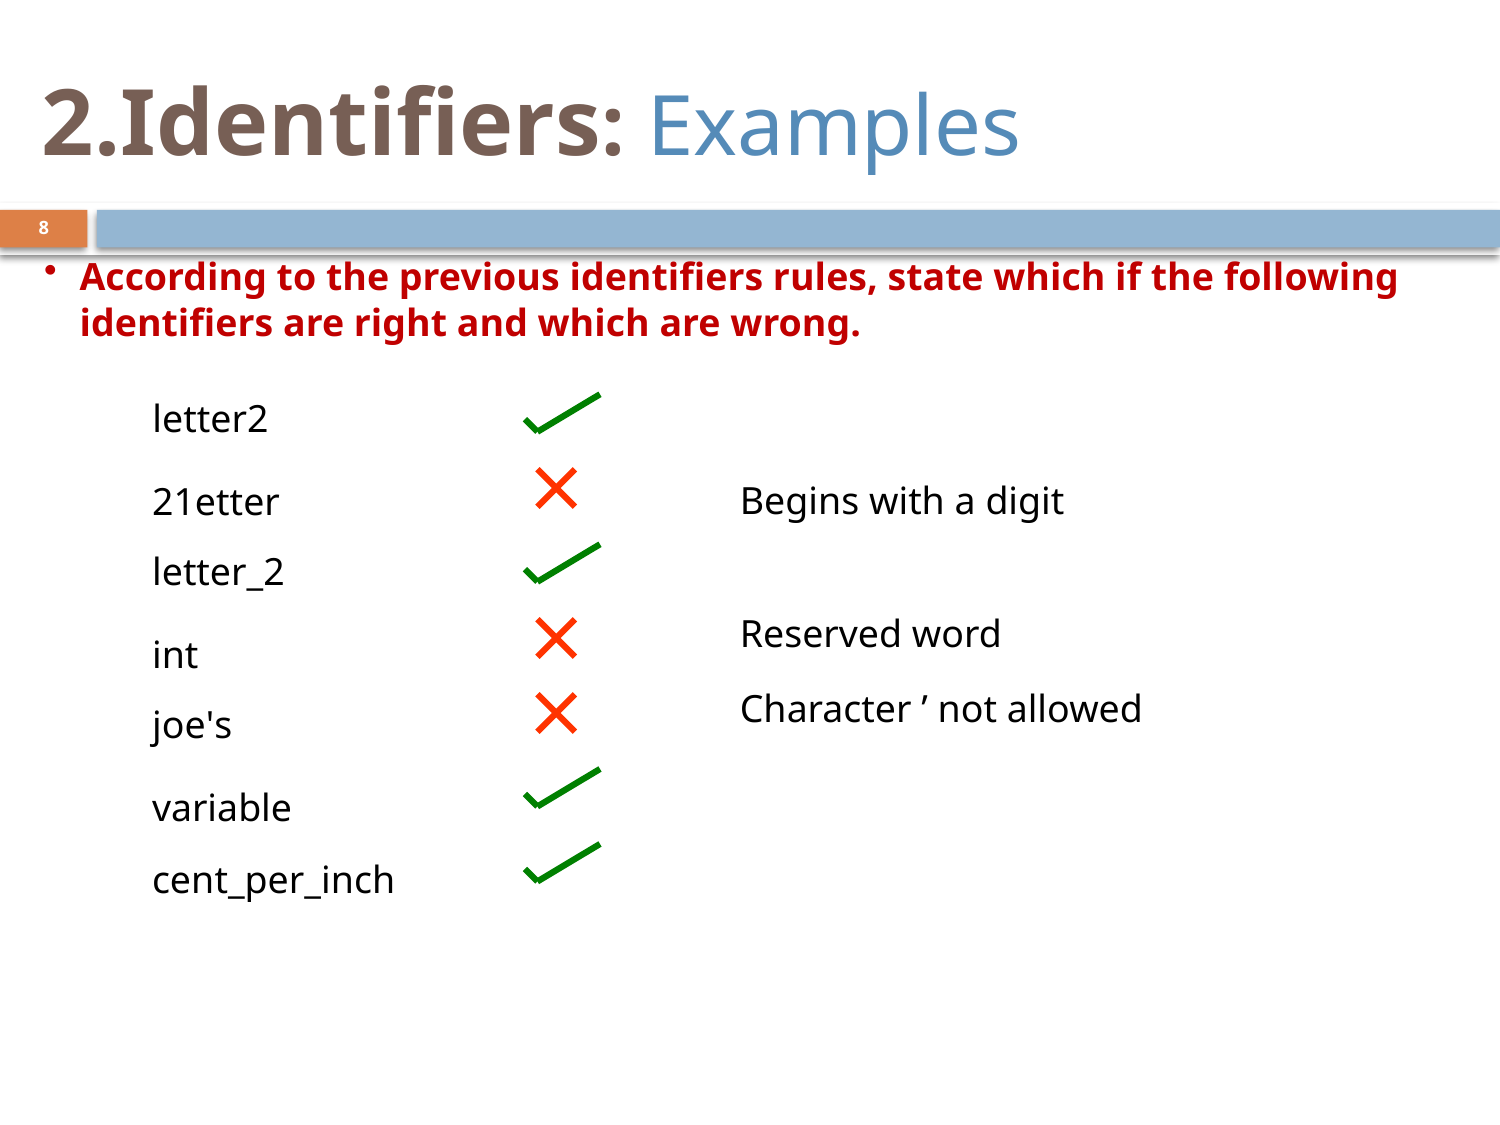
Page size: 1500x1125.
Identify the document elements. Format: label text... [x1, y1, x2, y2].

text_box 21etter [62, 468, 375, 531]
text_box Character ’ not allowed [649, 675, 1313, 738]
text_box Reserved word [649, 600, 1163, 663]
text_box int [62, 621, 375, 684]
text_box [537, 618, 576, 658]
text_box Begins with a digit [650, 467, 1350, 530]
text_box joe's [62, 692, 375, 754]
title 2.Identifiers: Examples [26, 37, 1365, 201]
text_box variable [62, 774, 375, 837]
text_box letter2 [53, 385, 366, 448]
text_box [524, 543, 601, 583]
text_box cent_per_inch [62, 846, 500, 909]
text_box According to the previous identifiers rules, state which if the following identifiers are right and which are wrong. [29, 243, 1467, 352]
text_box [537, 468, 576, 508]
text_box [524, 768, 601, 807]
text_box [524, 843, 601, 882]
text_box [524, 393, 601, 433]
slide_number 8 [0, 208, 88, 249]
text_box letter_2 [62, 538, 375, 601]
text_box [537, 693, 576, 733]
